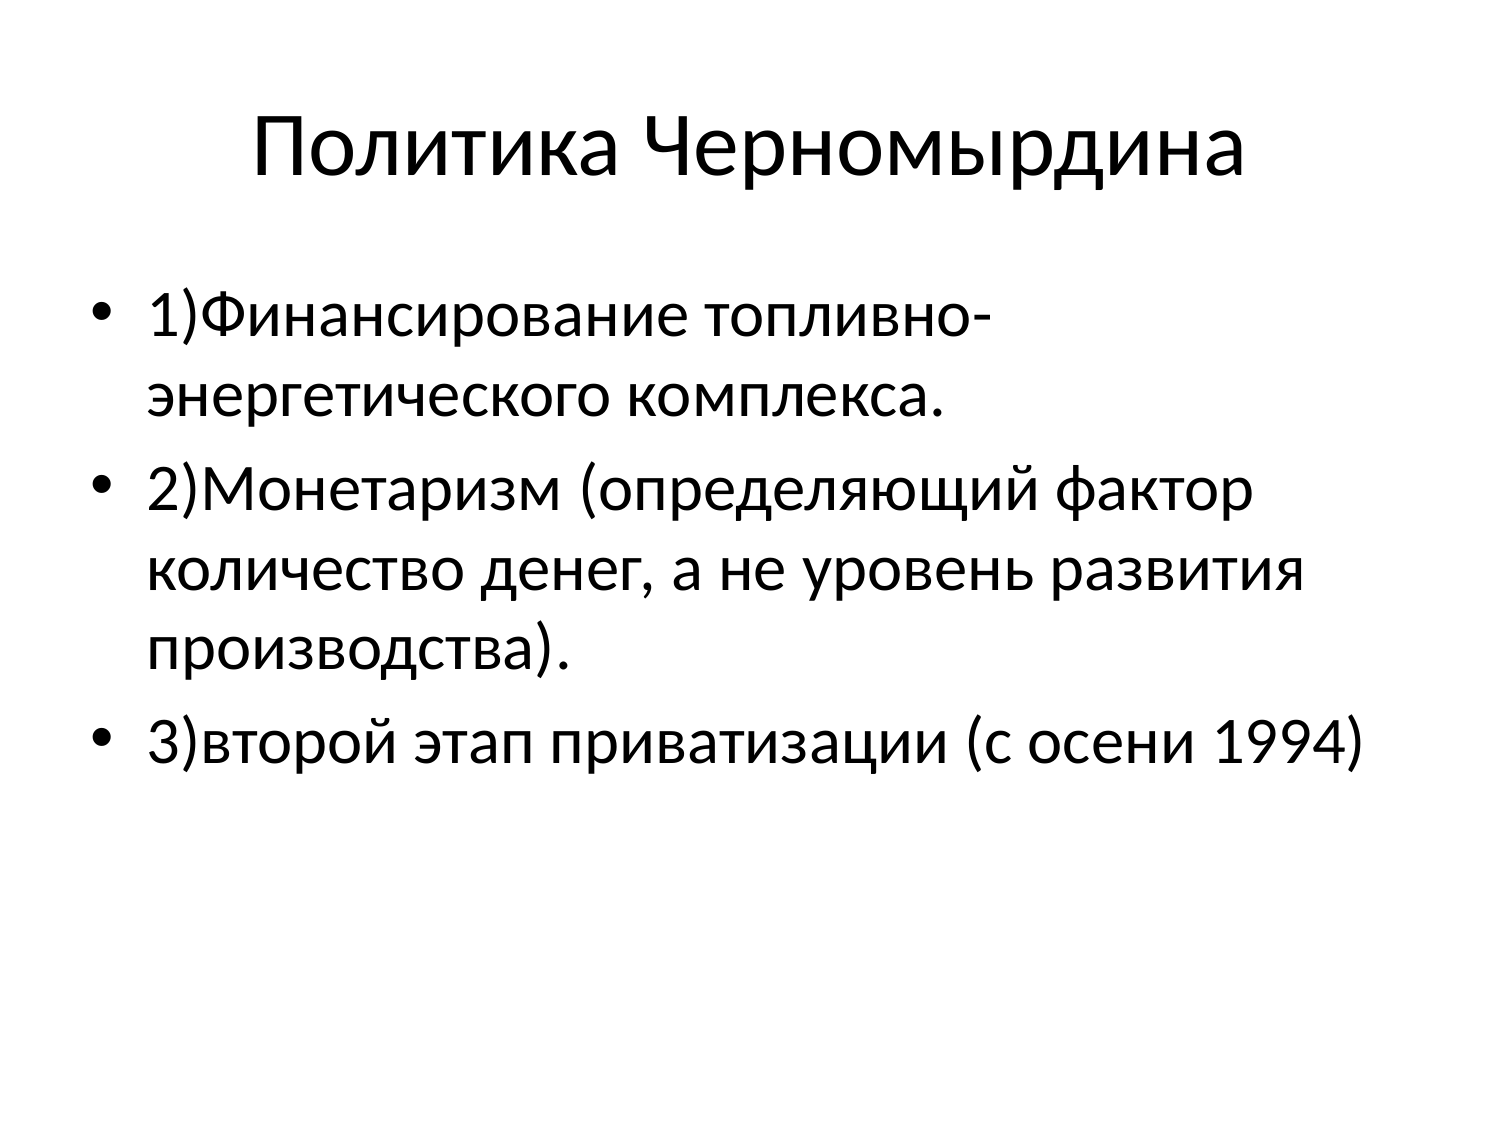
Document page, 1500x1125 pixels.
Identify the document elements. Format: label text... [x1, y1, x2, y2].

title Политика Черномырдина [75, 45, 1425, 233]
list 1)Финансирование топливно-энергетического комплекса. 2)Монетаризм (определяющий фактор количество денег, а не уровень развития производства). 3)второй этап приватизации (с осени 1994) [75, 262, 1425, 1005]
